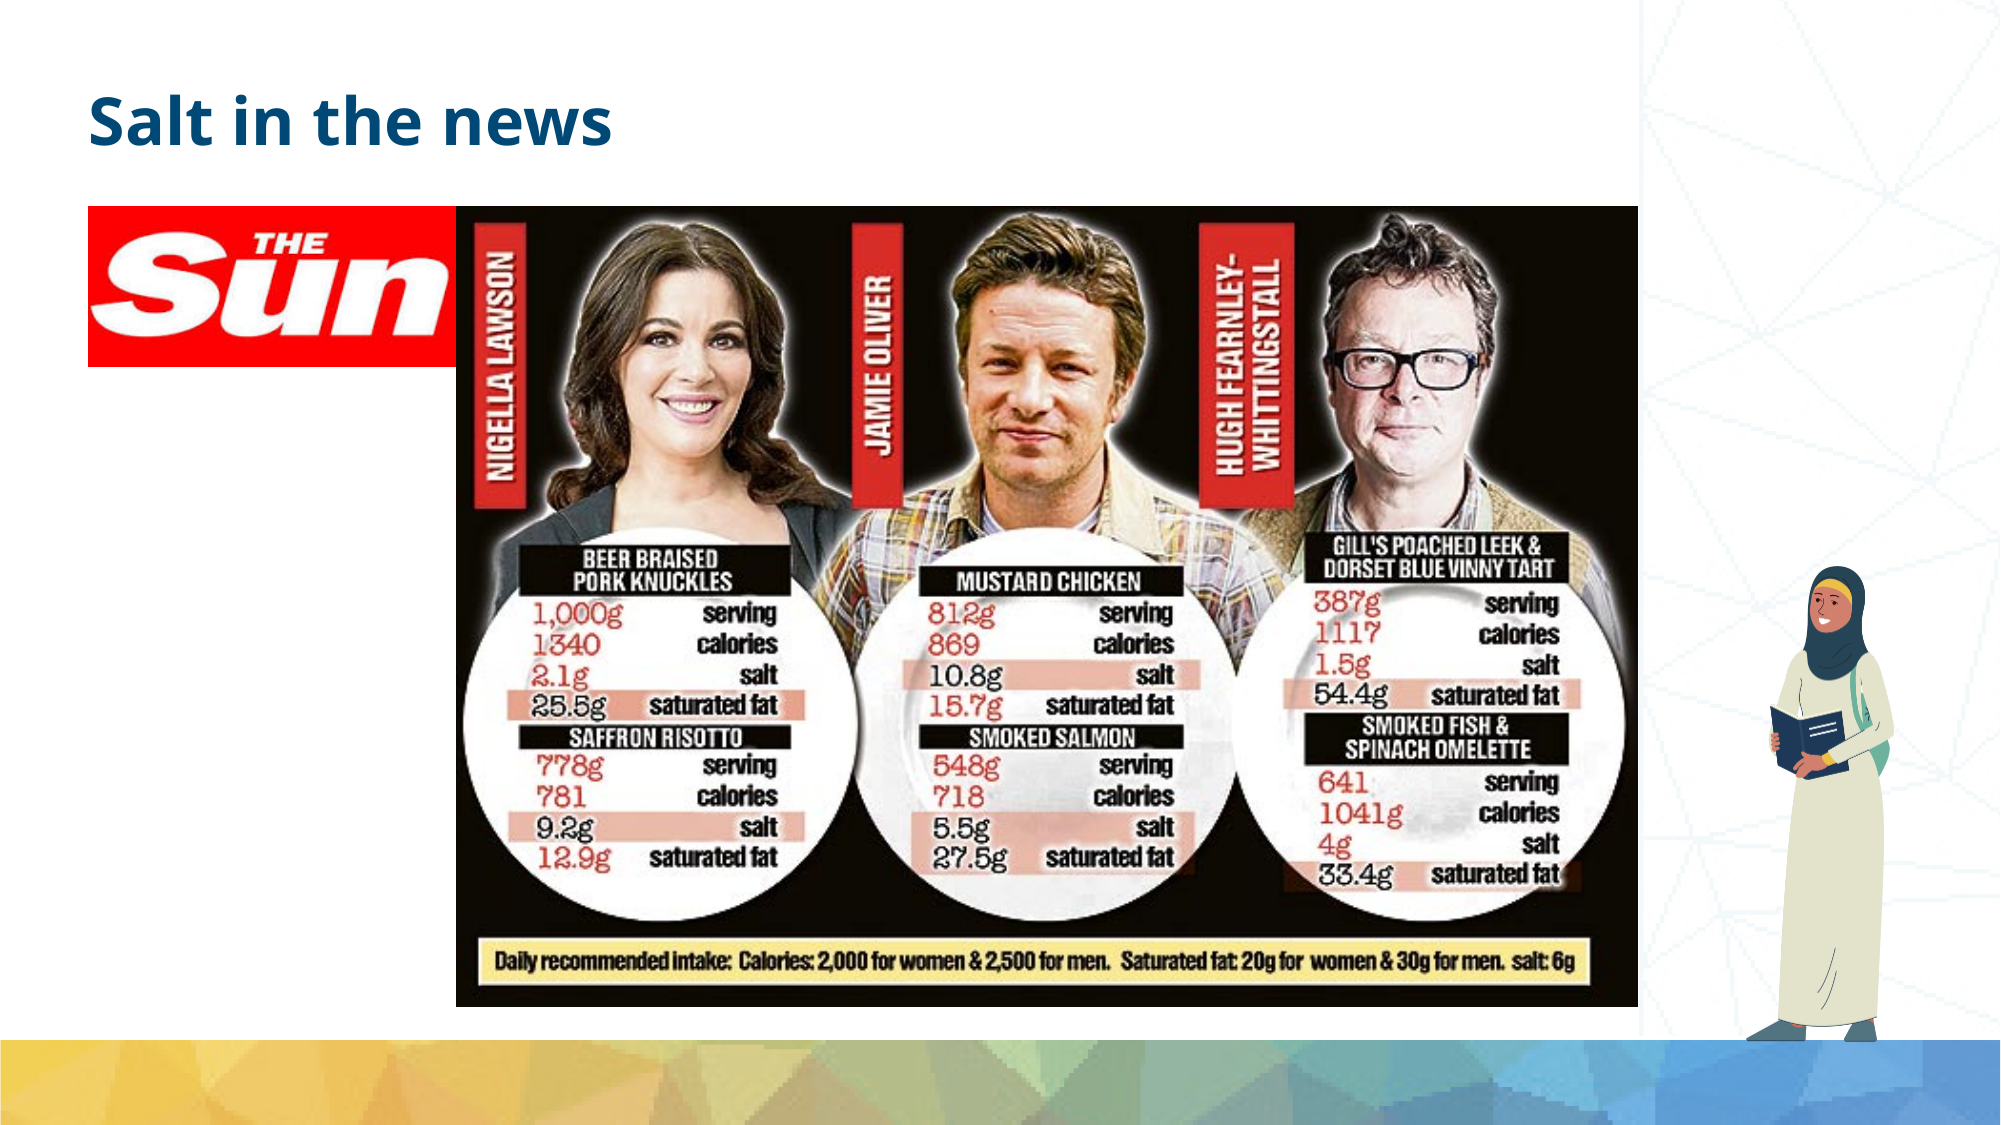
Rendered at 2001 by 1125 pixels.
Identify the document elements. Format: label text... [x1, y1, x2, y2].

picture [0, 0, 2001, 1125]
title Salt in the news [88, 88, 1565, 161]
picture [88, 206, 1638, 1007]
